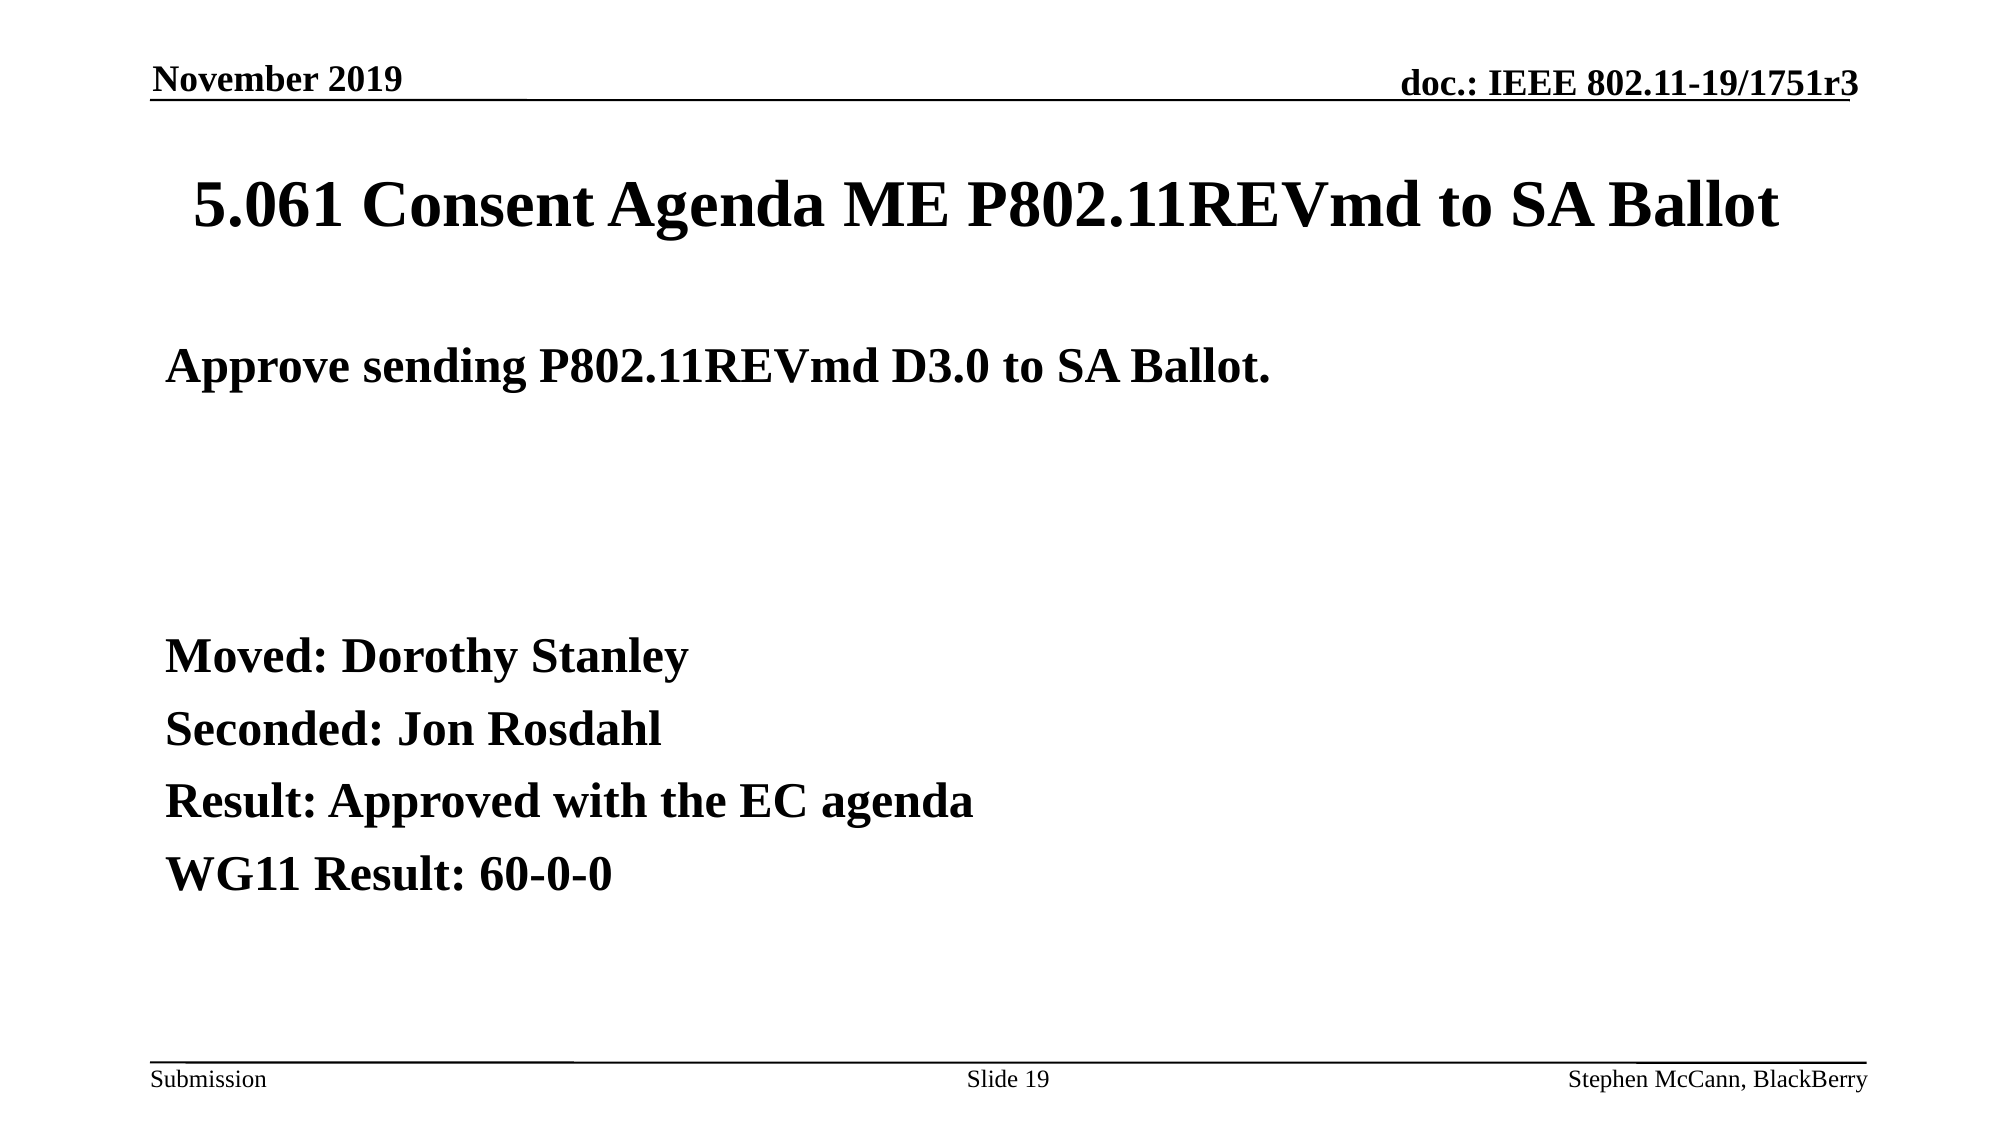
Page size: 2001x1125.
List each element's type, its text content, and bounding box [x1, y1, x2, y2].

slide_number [152, 54, 563, 100]
list Approve sending P802.11REVmd D3.0 to SA Ballot. Moved: Dorothy Stanley Seconded: Jon Rosdahl Result: Approved with the EC agenda WG11 Result: 60-0-0 [149, 324, 1850, 1038]
slide_number Slide 19 [950, 1061, 1067, 1123]
title 5.061 Consent Agenda ME P802.11REVmd to SA Ballot [74, 112, 1901, 288]
footer Stephen McCann, BlackBerry [1171, 1061, 1869, 1093]
